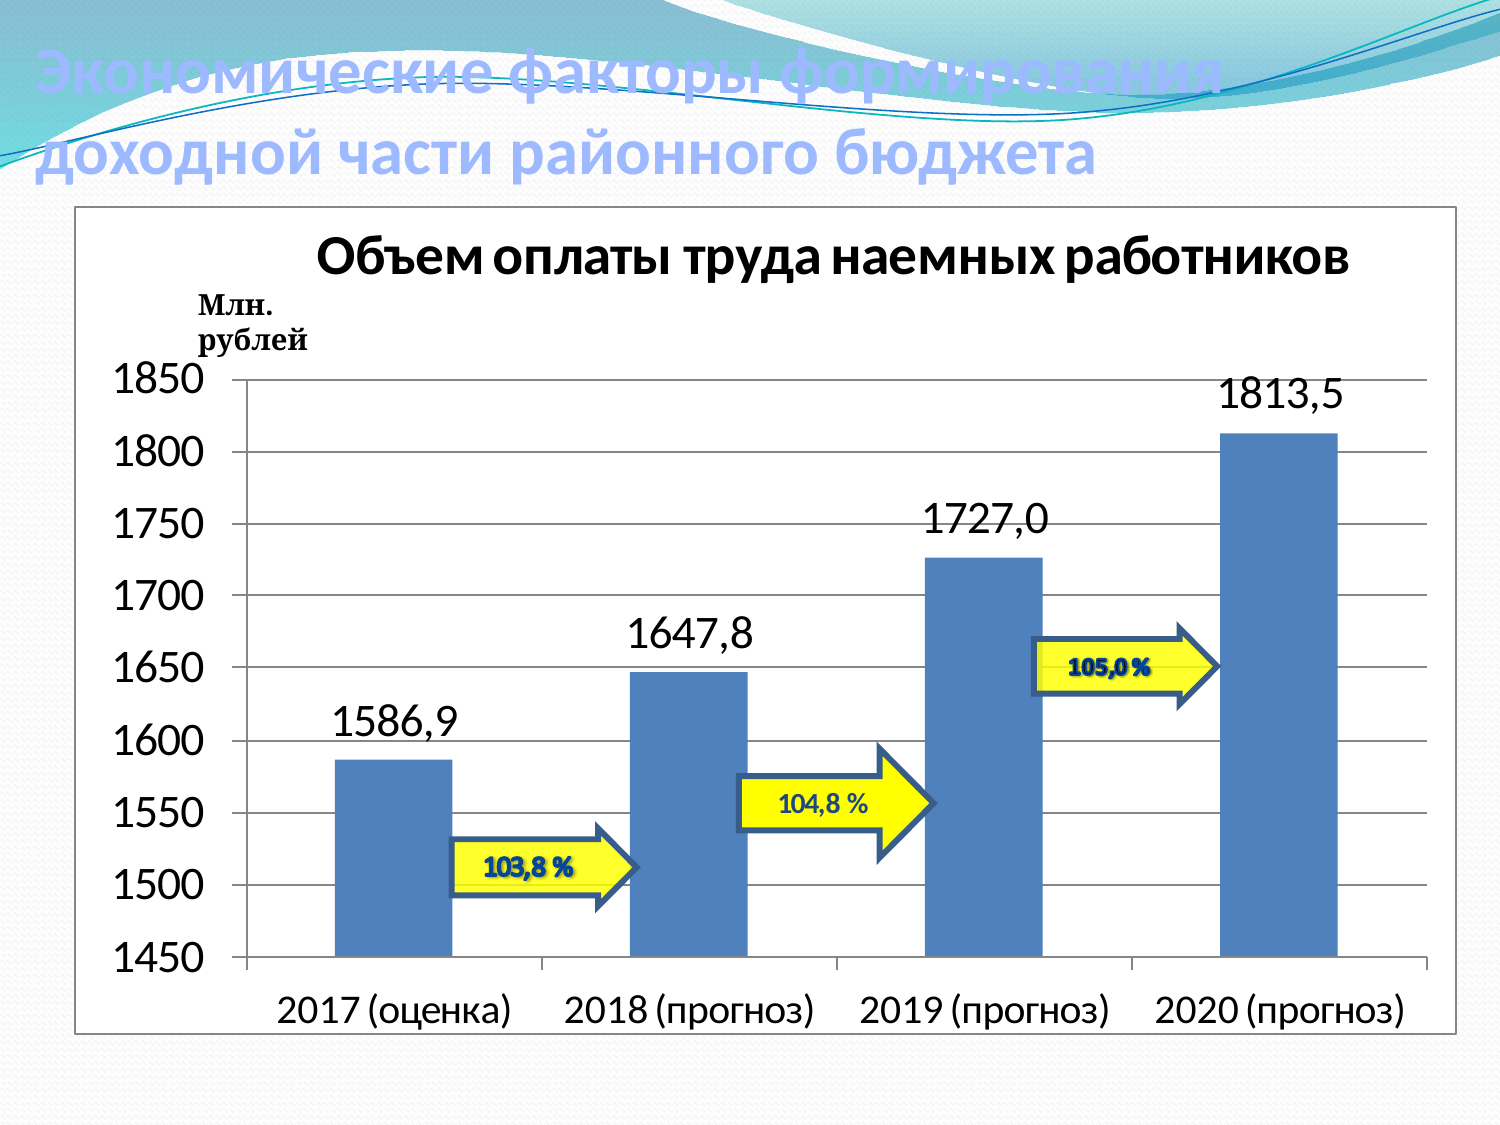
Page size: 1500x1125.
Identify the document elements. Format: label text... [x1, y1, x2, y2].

title Экономические факторы формирования доходной части районного бюджета [35, 0, 1465, 188]
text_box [64, 196, 1466, 1046]
